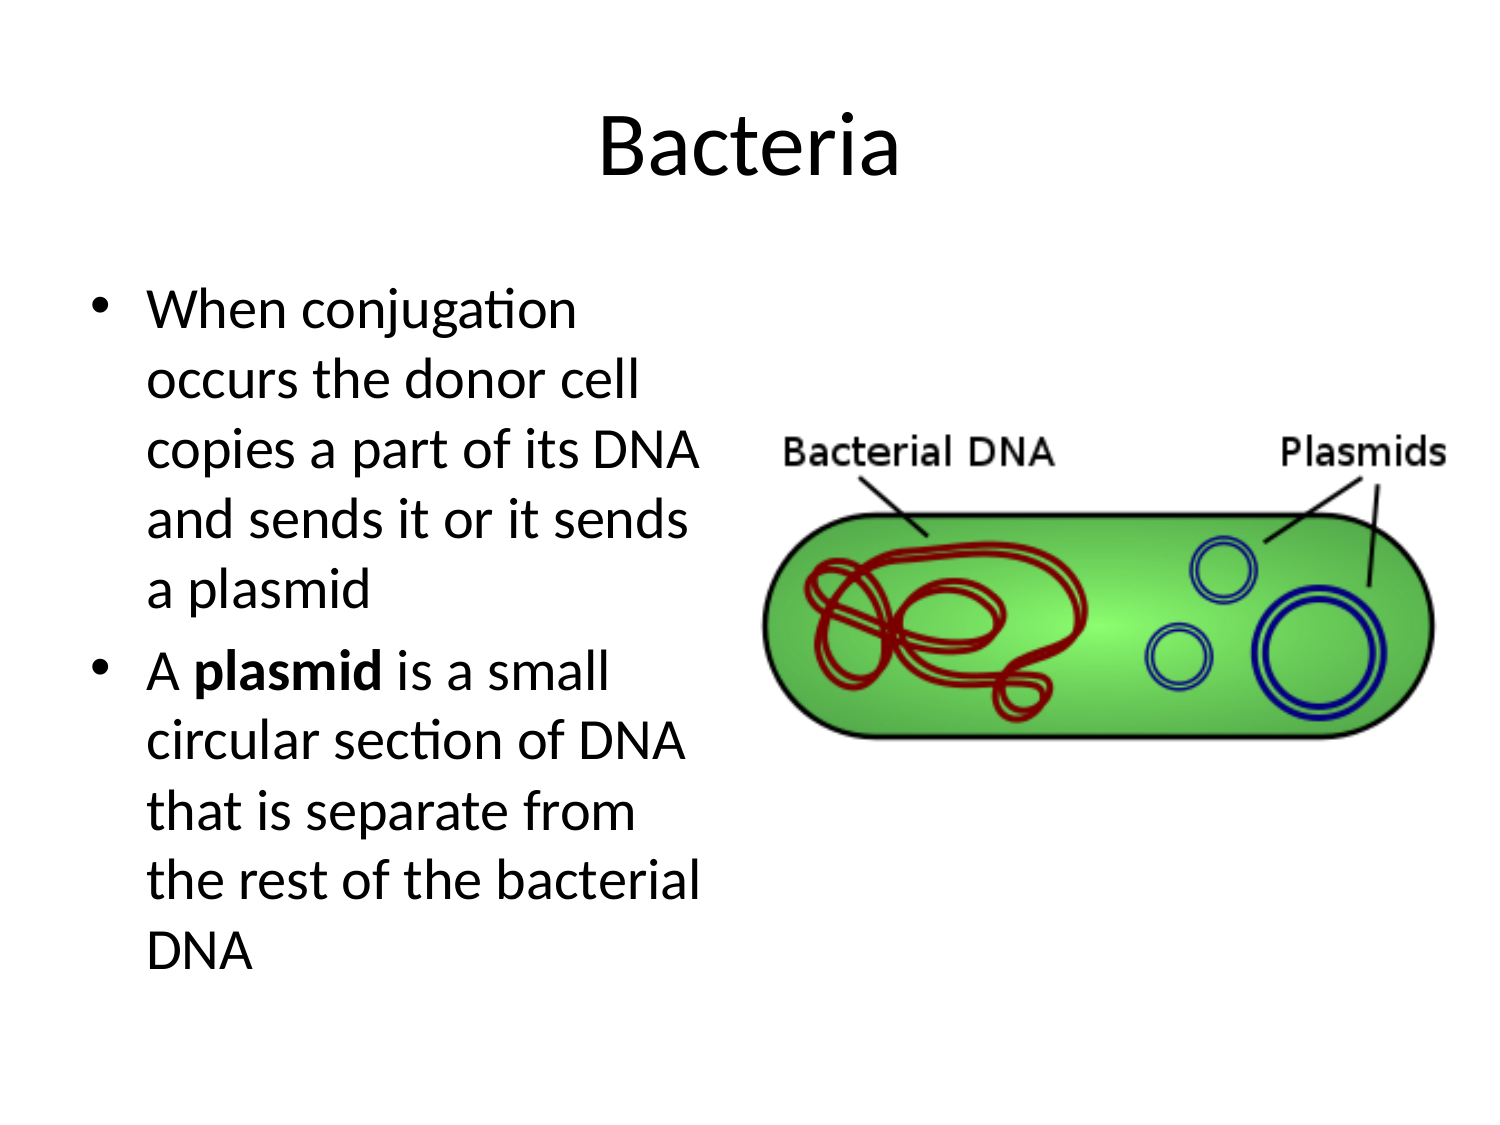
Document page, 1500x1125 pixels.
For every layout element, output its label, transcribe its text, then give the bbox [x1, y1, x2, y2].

list When conjugation occurs the donor cell copies a part of its DNA and sends it or it sends a plasmid A plasmid is a small circular section of DNA that is separate from the rest of the bacterial DNA [75, 262, 738, 1005]
title Bacteria [75, 45, 1425, 233]
picture [749, 424, 1464, 760]
